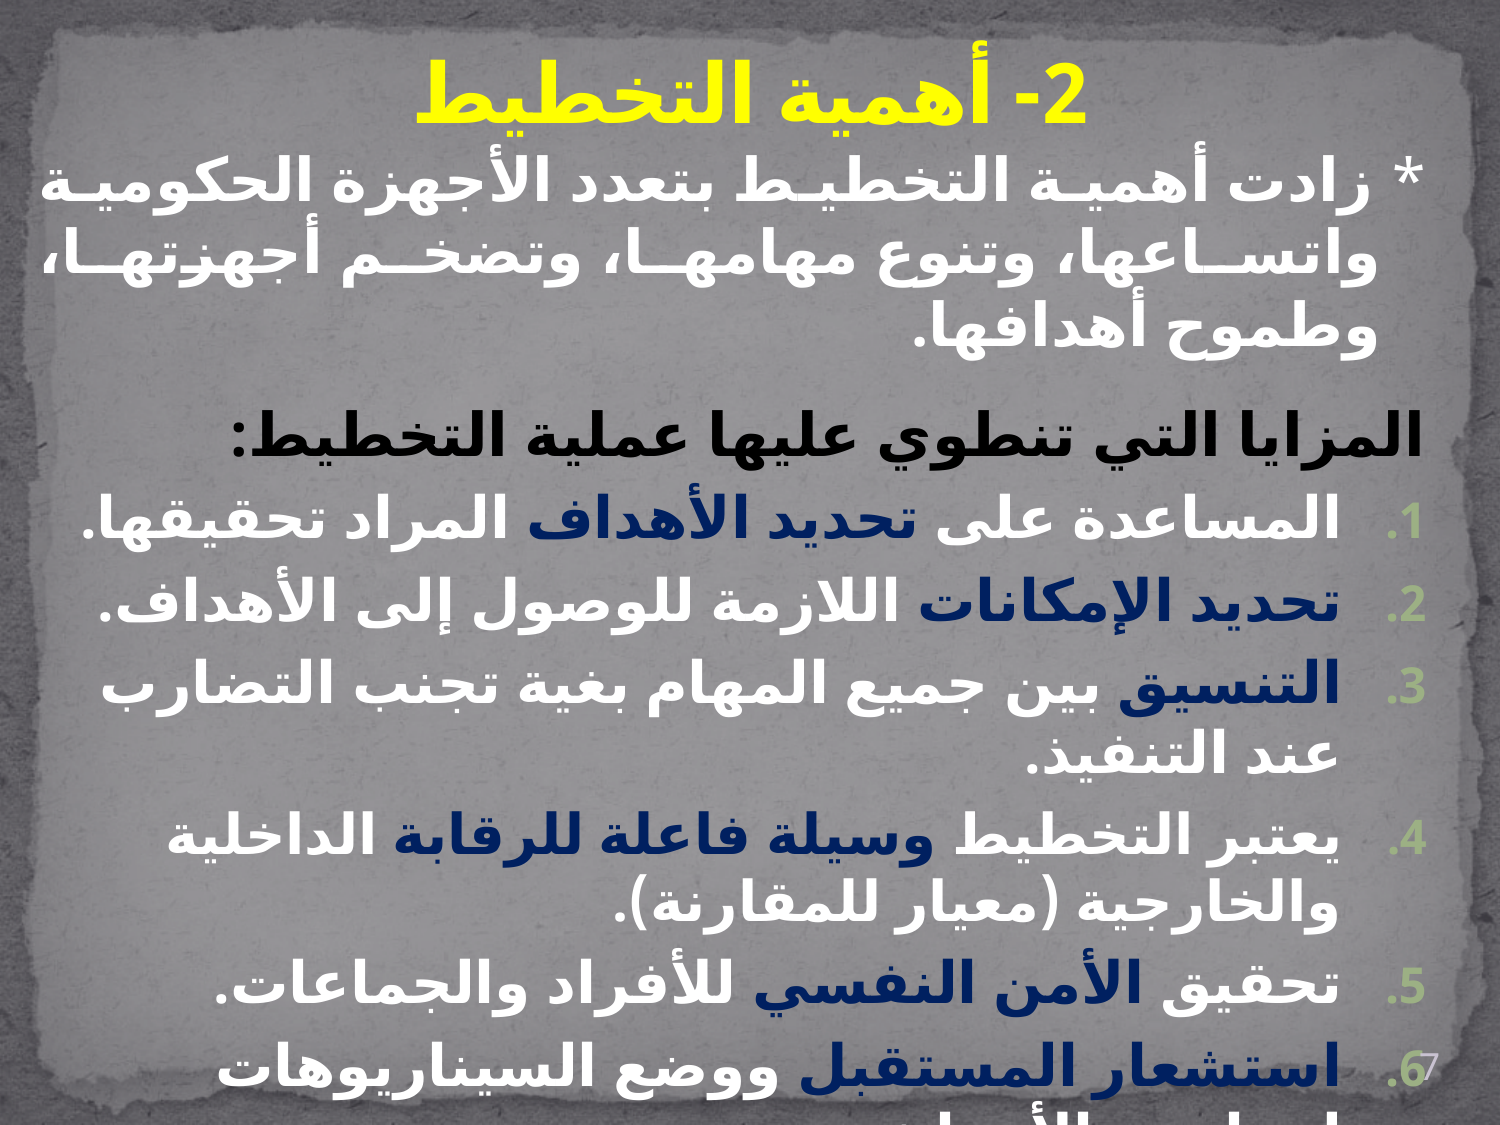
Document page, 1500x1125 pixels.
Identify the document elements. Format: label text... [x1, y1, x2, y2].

title 2- أهمية التخطيط [74, 20, 1425, 148]
slide_number 7 [1379, 1030, 1480, 1106]
list * زادت أهمية التخطيط بتعدد الأجهزة الحكومية واتساعها، وتنوع مهامها، وتضخم أجهزتها، وطموح أهدافها. المزايا التي تنطوي عليها عملية التخطيط: المساعدة على تحديد الأهداف المراد تحقيقها. تحديد الإمكانات اللازمة للوصول إلى الأهداف. التنسيق بين جميع المهام بغية تجنب التضارب عند التنفيذ. يعتبر التخطيط وسيلة فاعلة للرقابة الداخلية والخارجية (معيار للمقارنة). تحقيق الأمن النفسي للأفراد والجماعات. استشعار المستقبل ووضع السيناريوهات لمواجهة الأحداث. الاستثمار الأفضل للموارد والاقتصاد في الوقت والكلفة. تنمية مهارات وقدرات المديرين. [23, 133, 1442, 1036]
